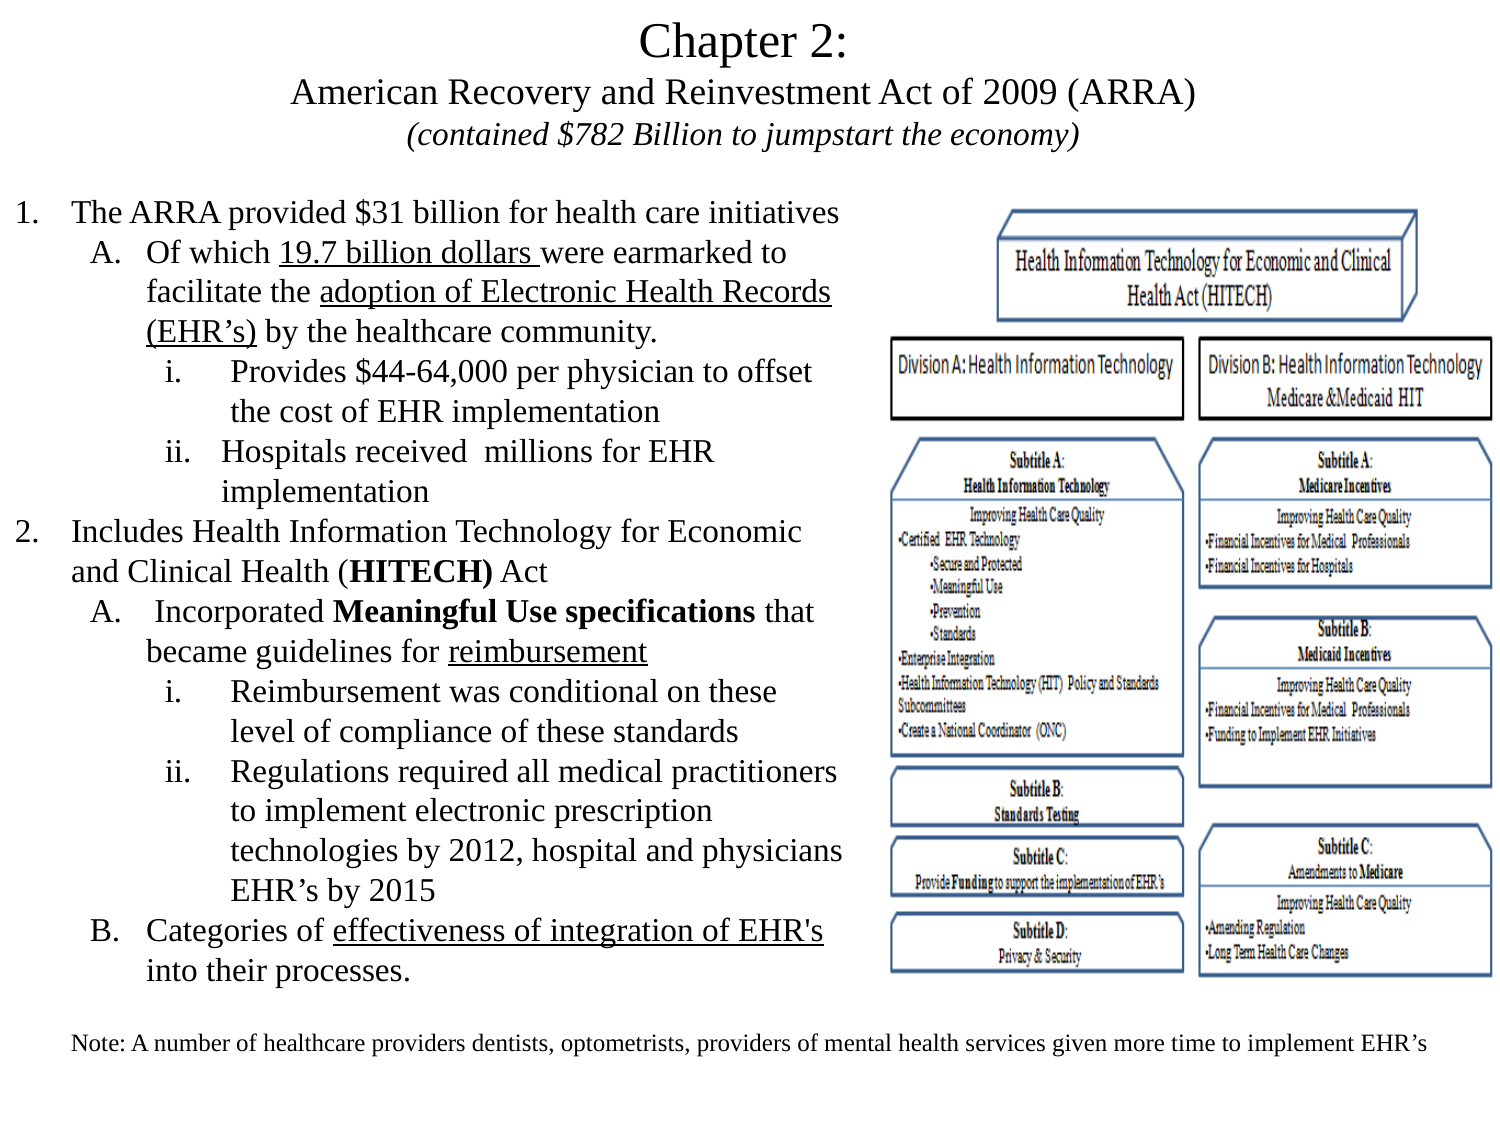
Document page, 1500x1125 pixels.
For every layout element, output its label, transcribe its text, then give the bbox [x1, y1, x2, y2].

text_box Note: A number of healthcare providers dentists, optometrists, providers of mental health services given more time to implement EHR’s [0, 1018, 1500, 1064]
picture [874, 187, 1500, 988]
text_box Chapter 2: American Recovery and Reinvestment Act of 2009 (ARRA) (contained $782 Billion to jumpstart the economy) [162, 0, 1325, 160]
text_box The ARRA provided $31 billion for health care initiatives Of which 19.7 billion dollars were earmarked to facilitate the adoption of Electronic Health Records (EHR’s) by the healthcare community. Provides $44-64,000 per physician to offset the cost of EHR implementation Hospitals received millions for EHR implementation Includes Health Information Technology for Economic and Clinical Health (HITECH) Act Incorporated Meaningful Use specifications that became guidelines for reimbursement Reimbursement was conditional on these level of compliance of these standards Regulations required all medical practitioners to implement electronic prescription technologies by 2012, hospital and physicians EHR’s by 2015 Categories of effectiveness of integration of EHR's into their processes. [0, 137, 863, 996]
